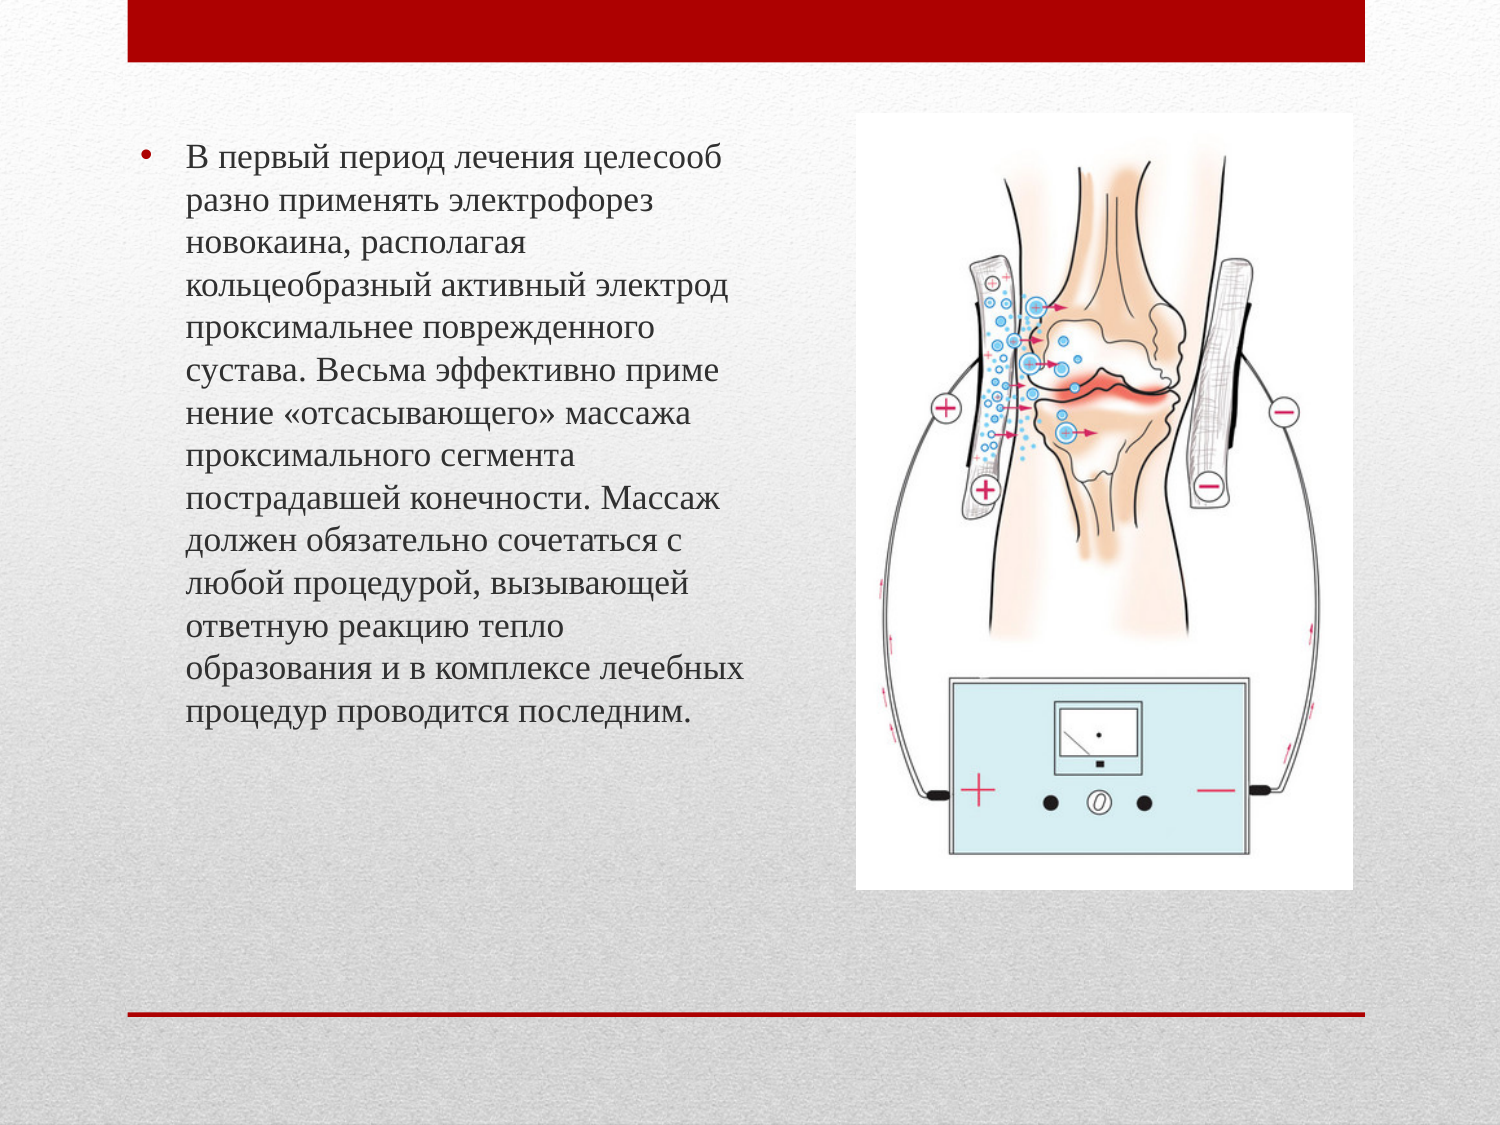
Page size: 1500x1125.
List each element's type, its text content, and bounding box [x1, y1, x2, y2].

picture [855, 112, 1354, 890]
list В первый период лечения целесооб­разно применять электрофорез новокаи­на, располагая кольцеобразный активный электрод проксимальнее поврежденно­го сустава. Весьма эффективно приме­нение «отсасывающего» массажа про­ксимального сегмента пострадавшей конечности. Массаж должен обязатель­но сочетаться с любой процедурой, вызывающей ответную реакцию тепло­образования и в комплексе лечебных процедур проводится последним. [125, 112, 762, 750]
